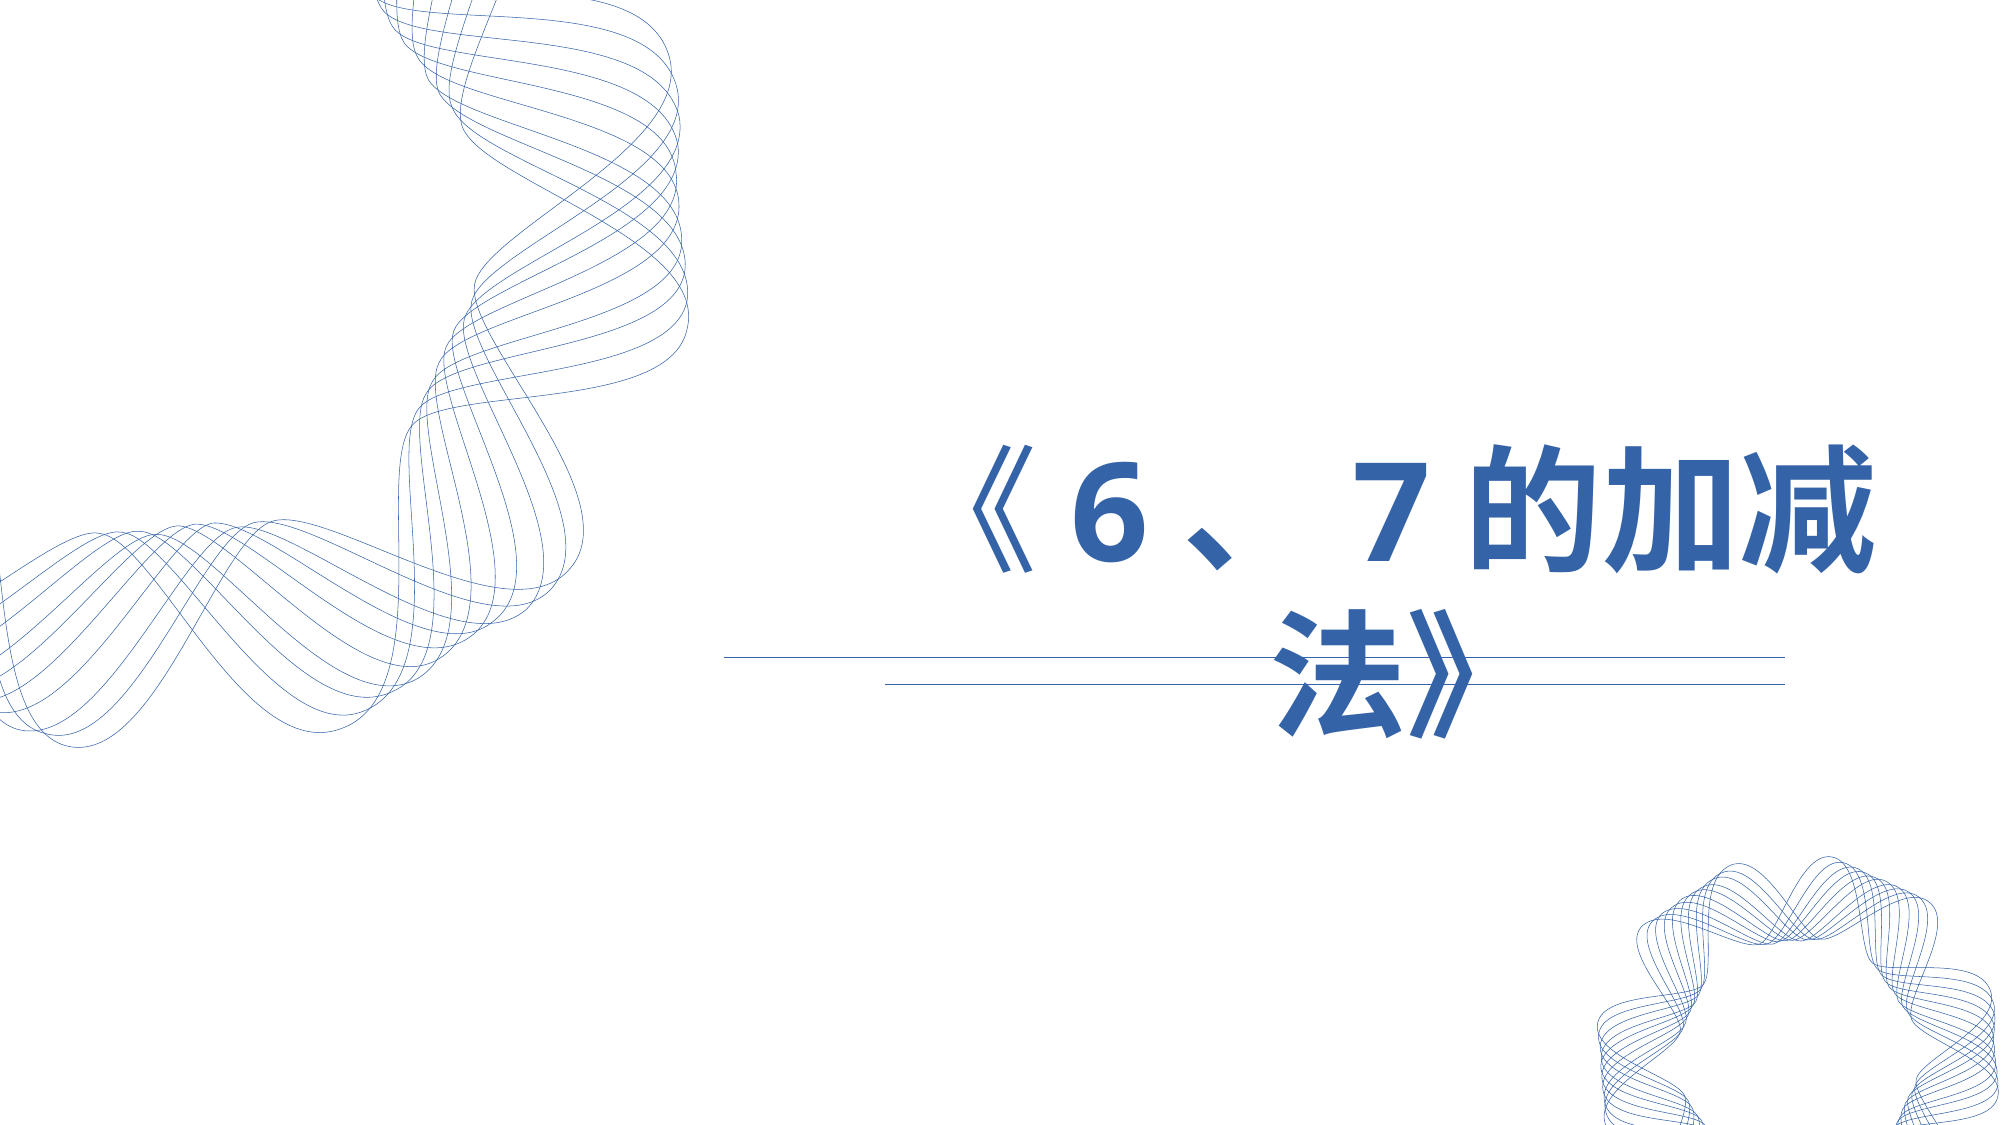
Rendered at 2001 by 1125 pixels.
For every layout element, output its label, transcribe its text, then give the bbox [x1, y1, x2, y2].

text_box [724, 657, 1785, 685]
text_box 《6、7的加减法》 [640, 416, 1892, 761]
